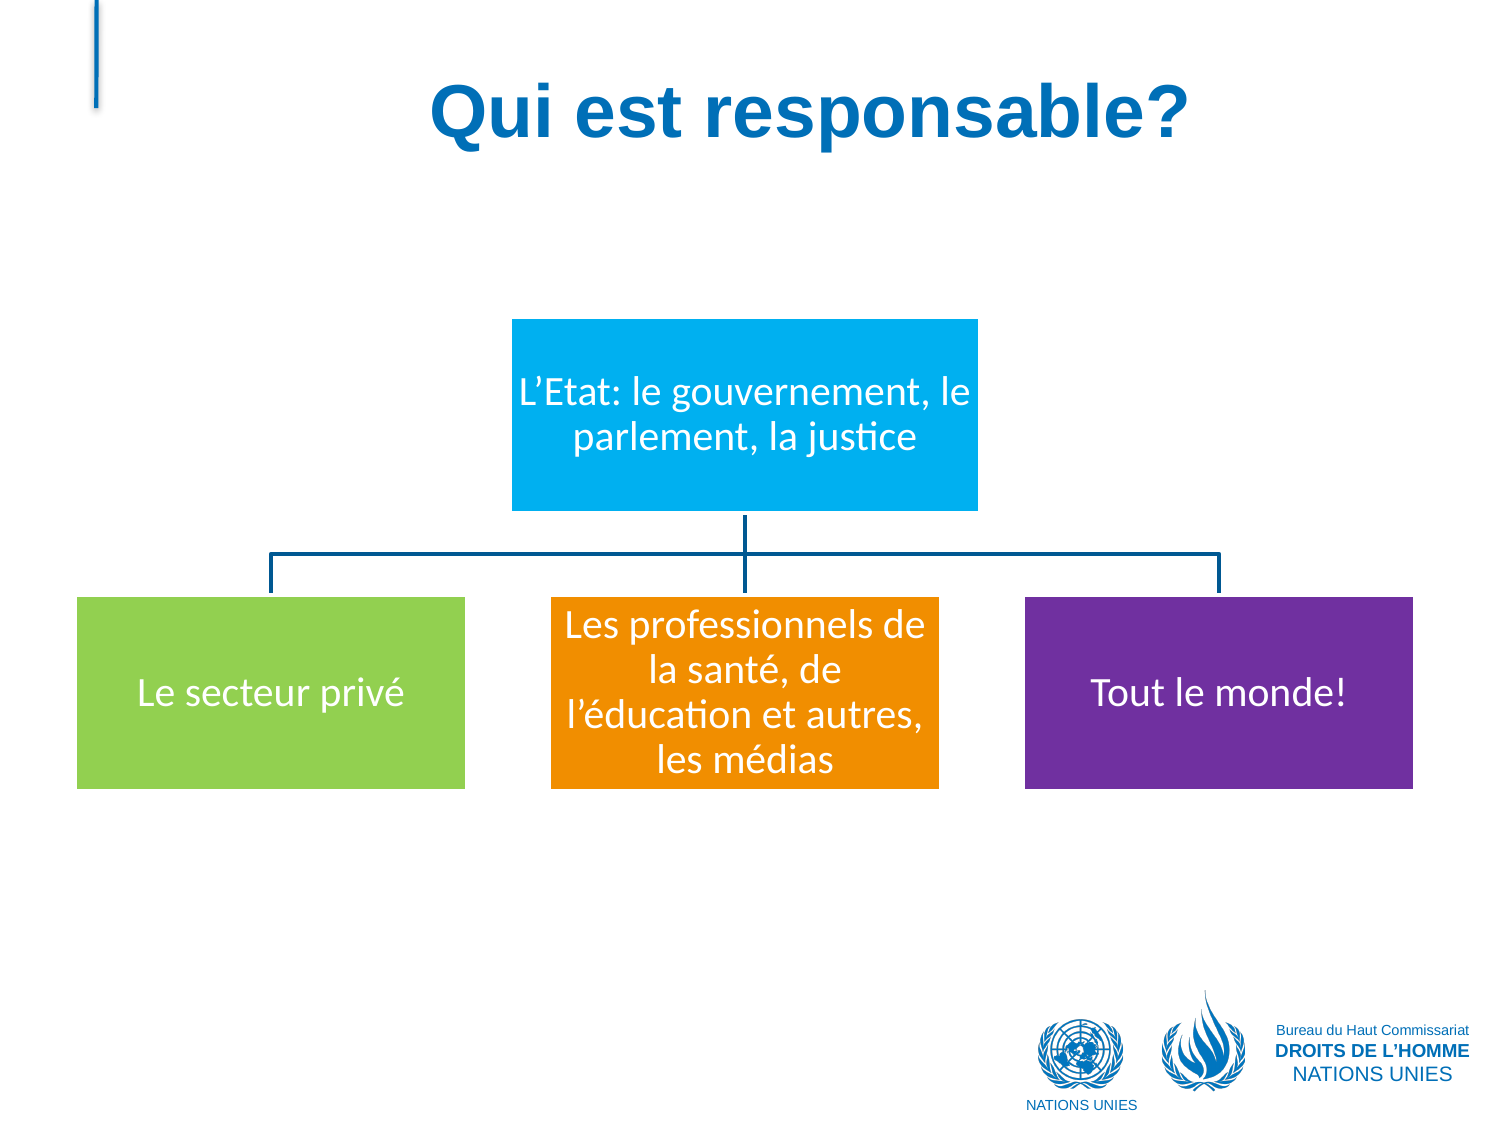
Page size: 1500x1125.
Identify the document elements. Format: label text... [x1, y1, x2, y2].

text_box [74, 205, 1416, 903]
text_box Qui est responsable? [74, 55, 1471, 160]
picture [1037, 990, 1457, 1107]
text_box Bureau du Haut Commissariat DROITS DE L’HOMME NATIONS UNIES [1245, 1013, 1500, 1094]
text_box NATIONS UNIES [980, 1088, 1184, 1121]
